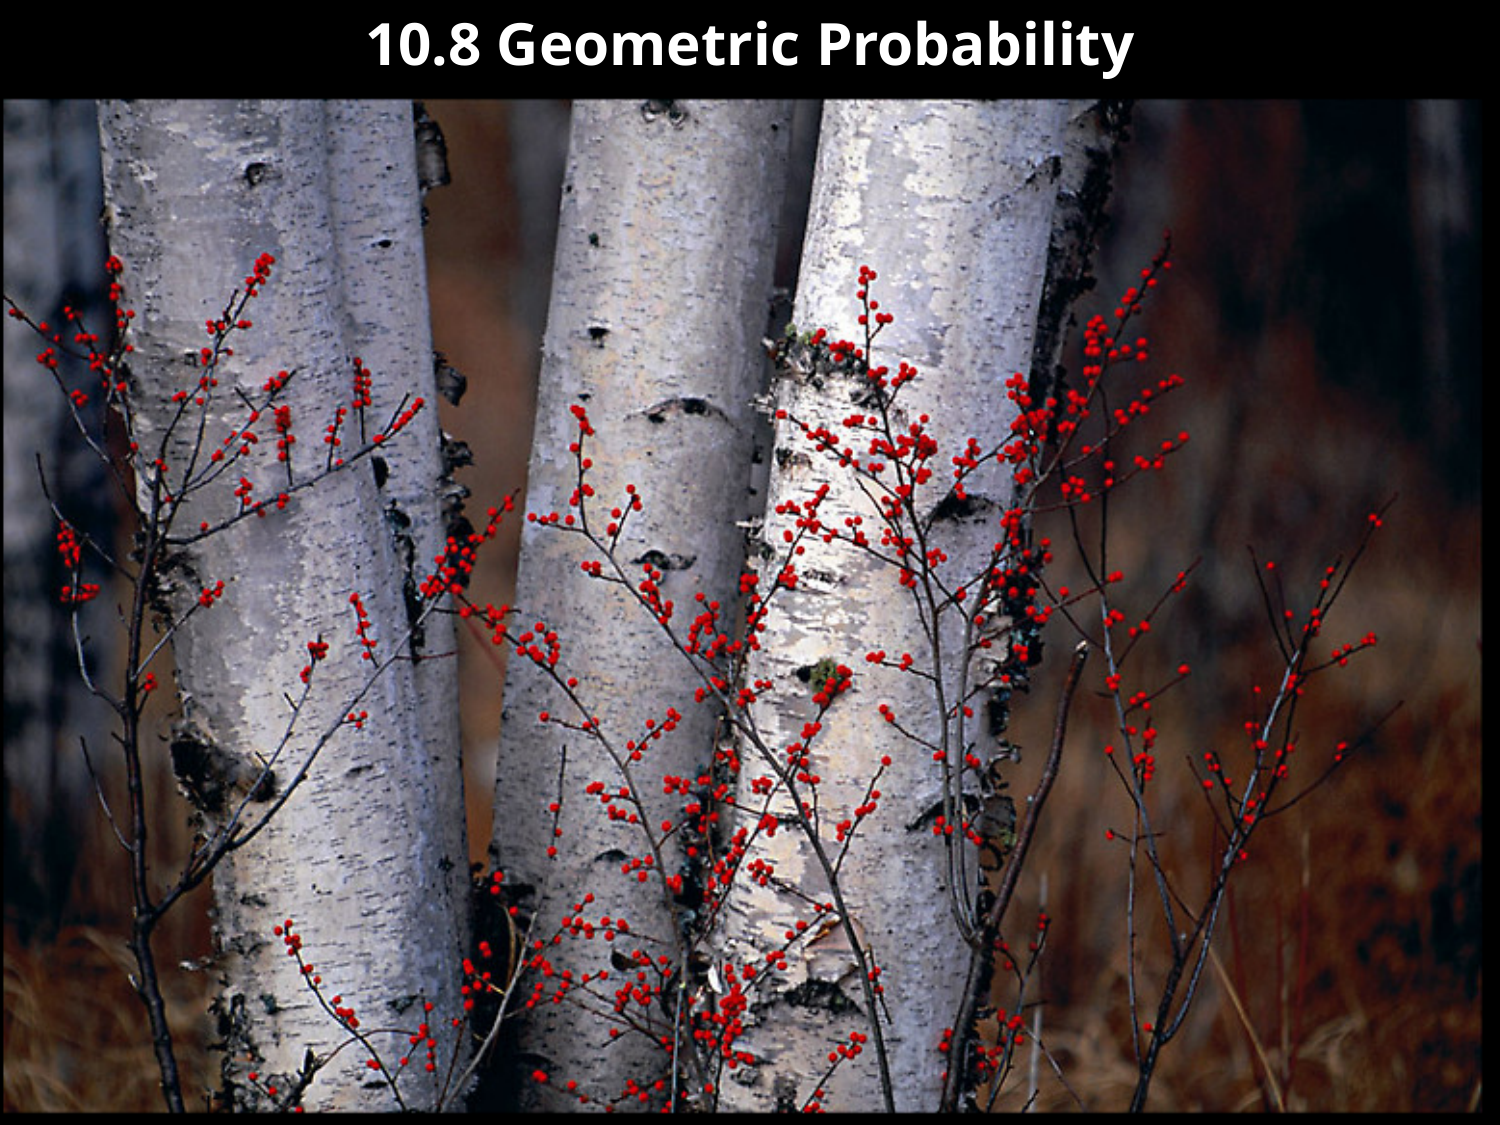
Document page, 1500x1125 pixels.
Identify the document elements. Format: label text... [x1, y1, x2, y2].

text_box 10.8 Geometric Probability [0, 0, 1500, 85]
picture [0, 88, 1500, 1125]
